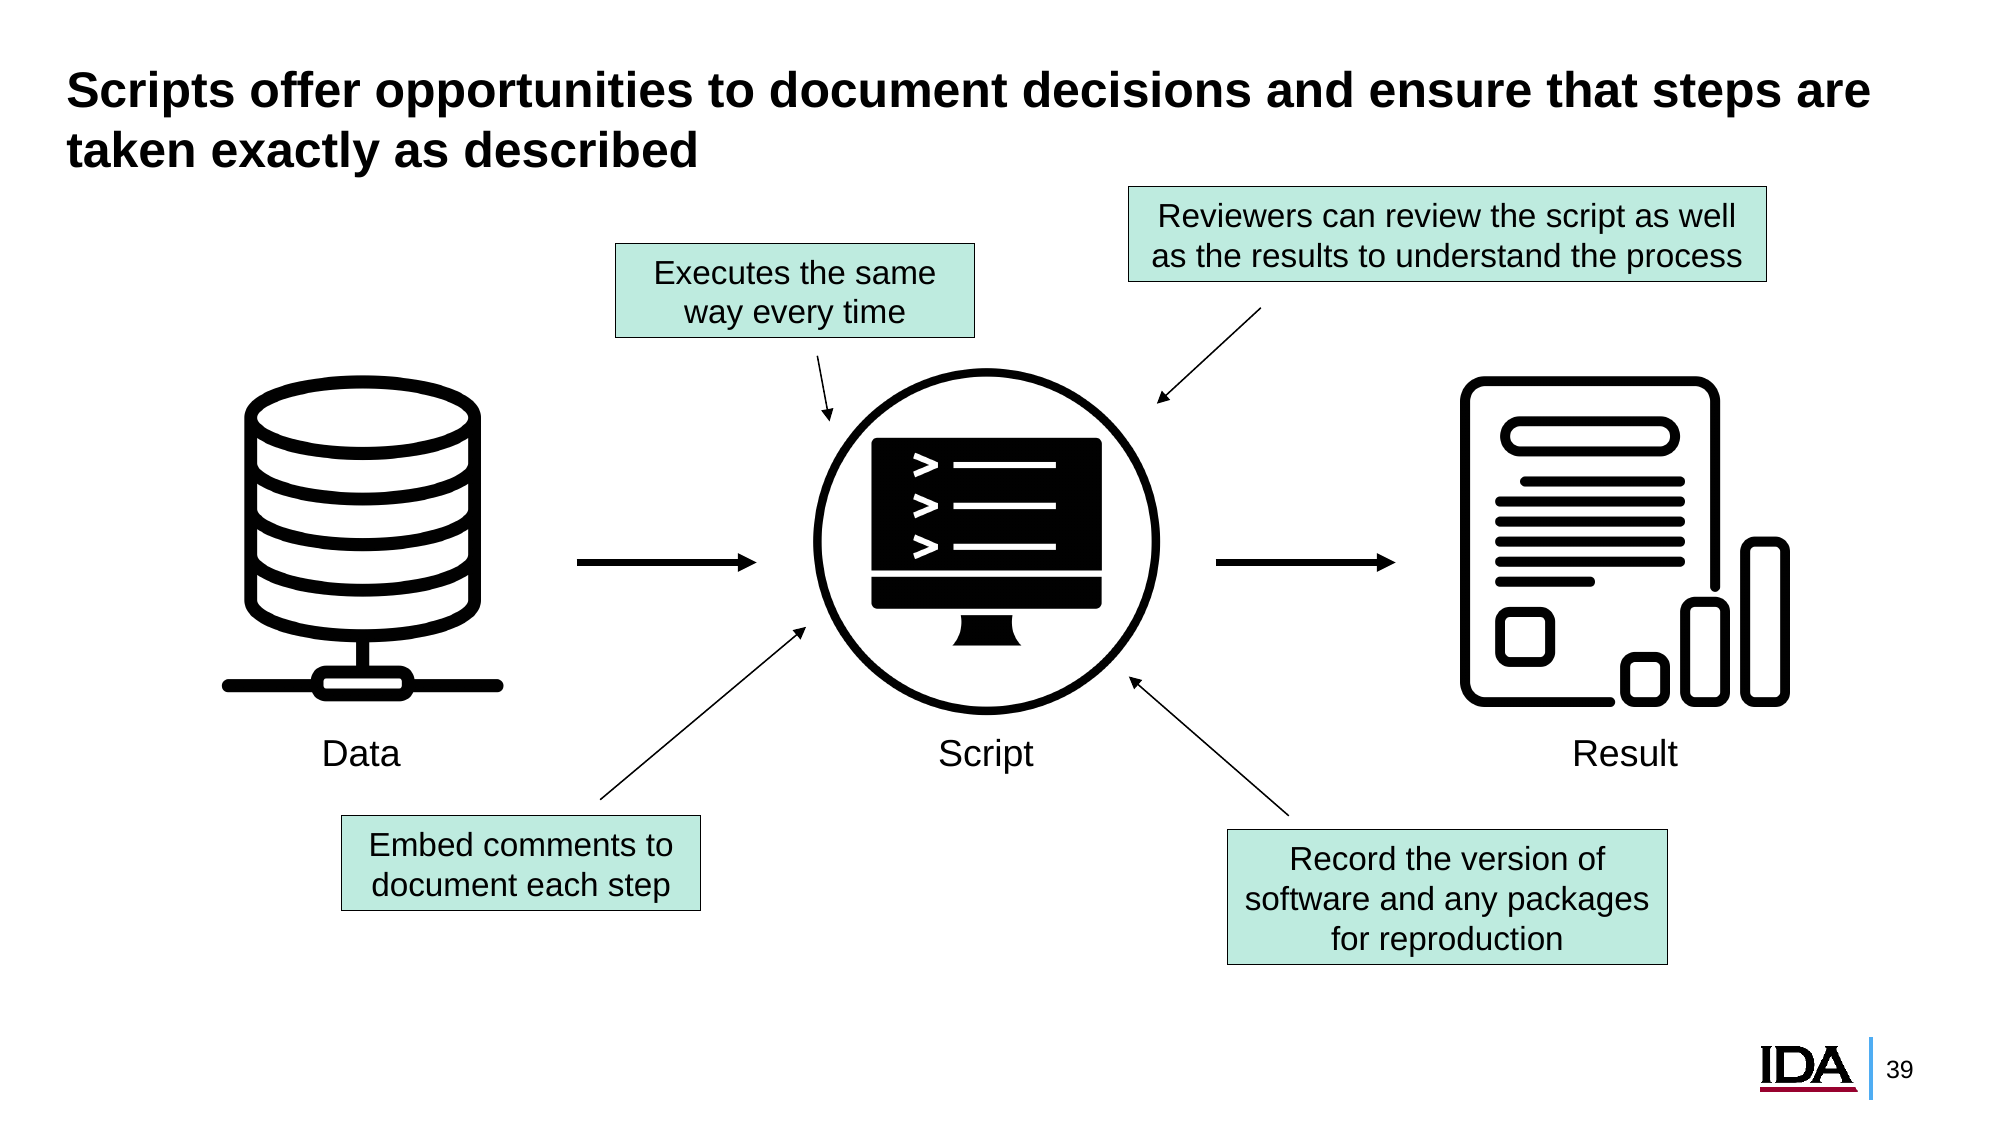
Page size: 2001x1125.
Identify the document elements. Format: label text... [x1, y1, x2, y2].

text_box Embed comments to document each step [341, 815, 701, 911]
text_box Result [1523, 722, 1727, 781]
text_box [1156, 307, 1261, 404]
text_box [817, 355, 830, 422]
picture [1444, 360, 1806, 722]
text_box Script [884, 722, 1088, 781]
text_box Record the version of software and any packages for reproduction [1227, 829, 1668, 965]
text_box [1128, 676, 1289, 817]
title Scripts offer opportunities to document decisions and ensure that steps are taken exactly as described [51, 51, 1949, 185]
text_box Reviewers can review the script as well as the results to understand the process [1128, 186, 1767, 282]
picture [805, 360, 1167, 722]
picture [1760, 1046, 1858, 1092]
text_box Data [259, 722, 463, 781]
picture [194, 360, 528, 722]
text_box Executes the same way every time [615, 243, 975, 338]
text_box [599, 626, 807, 800]
